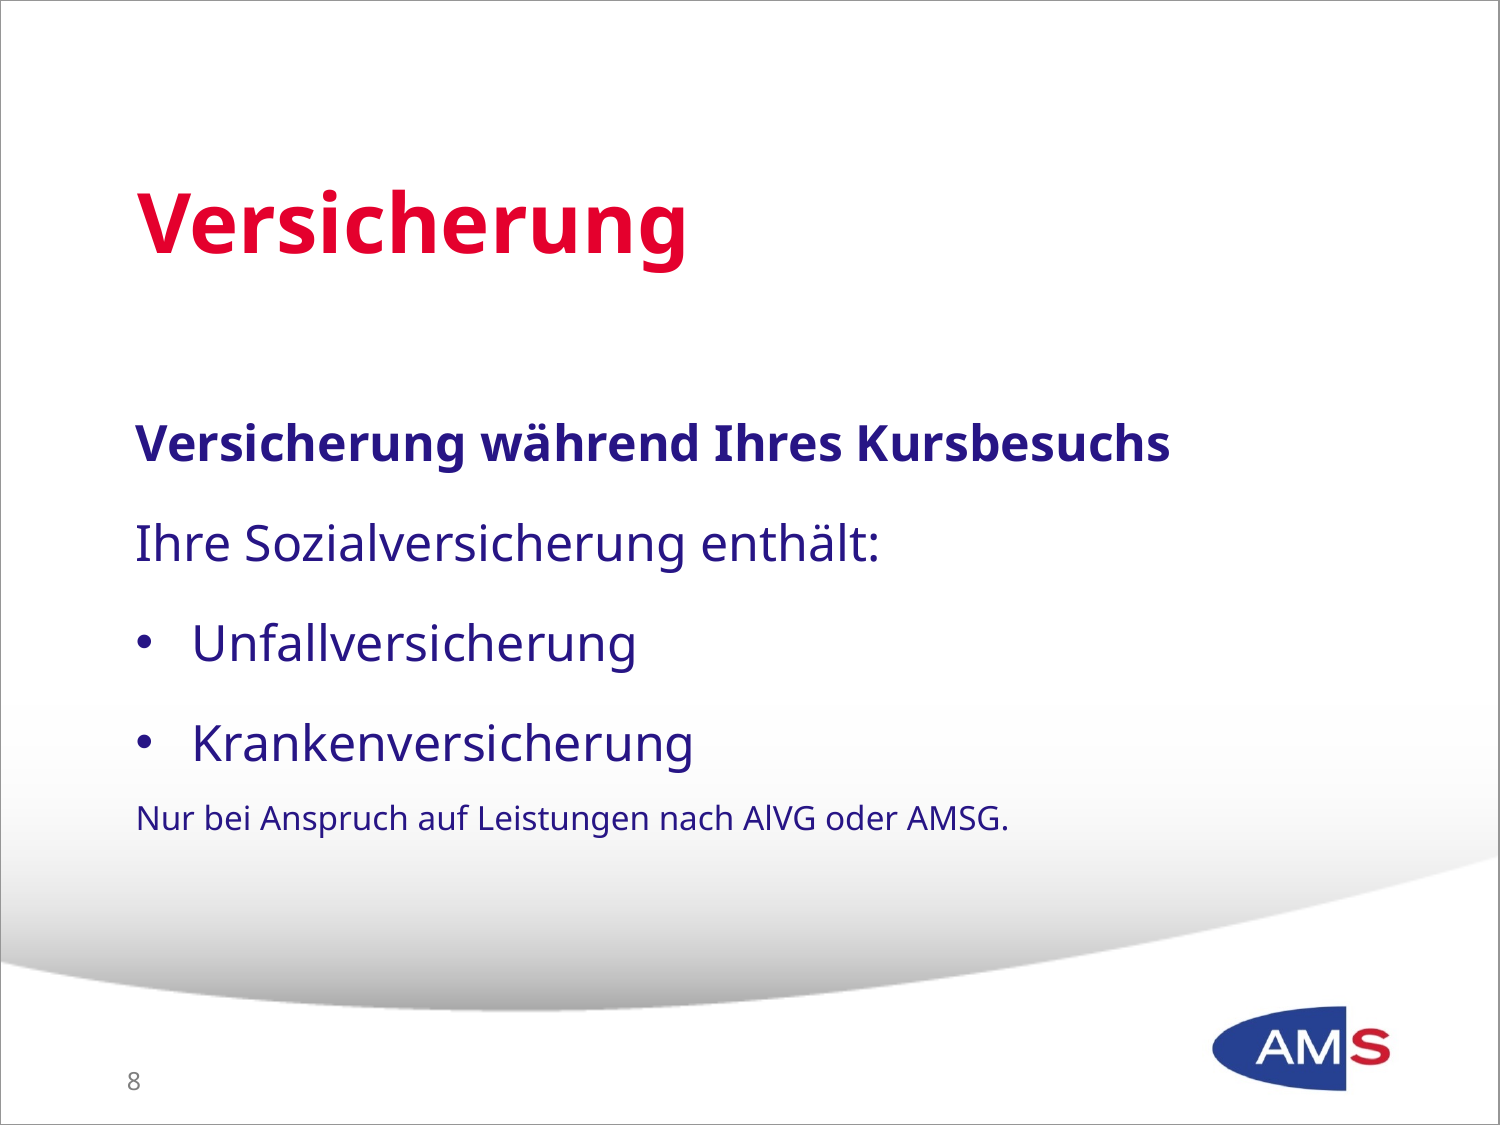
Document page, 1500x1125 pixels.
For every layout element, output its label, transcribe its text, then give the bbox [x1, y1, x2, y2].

title Versicherung [122, 126, 1388, 315]
list Versicherung während Ihres Kursbesuchs Ihre Sozialversicherung enthält: Unfallversicherung Krankenversicherung Nur bei Anspruch auf Leistungen nach AlVG oder AMSG. [120, 373, 1390, 976]
slide_number 7 [112, 1057, 463, 1118]
picture [1, 1, 1498, 1124]
